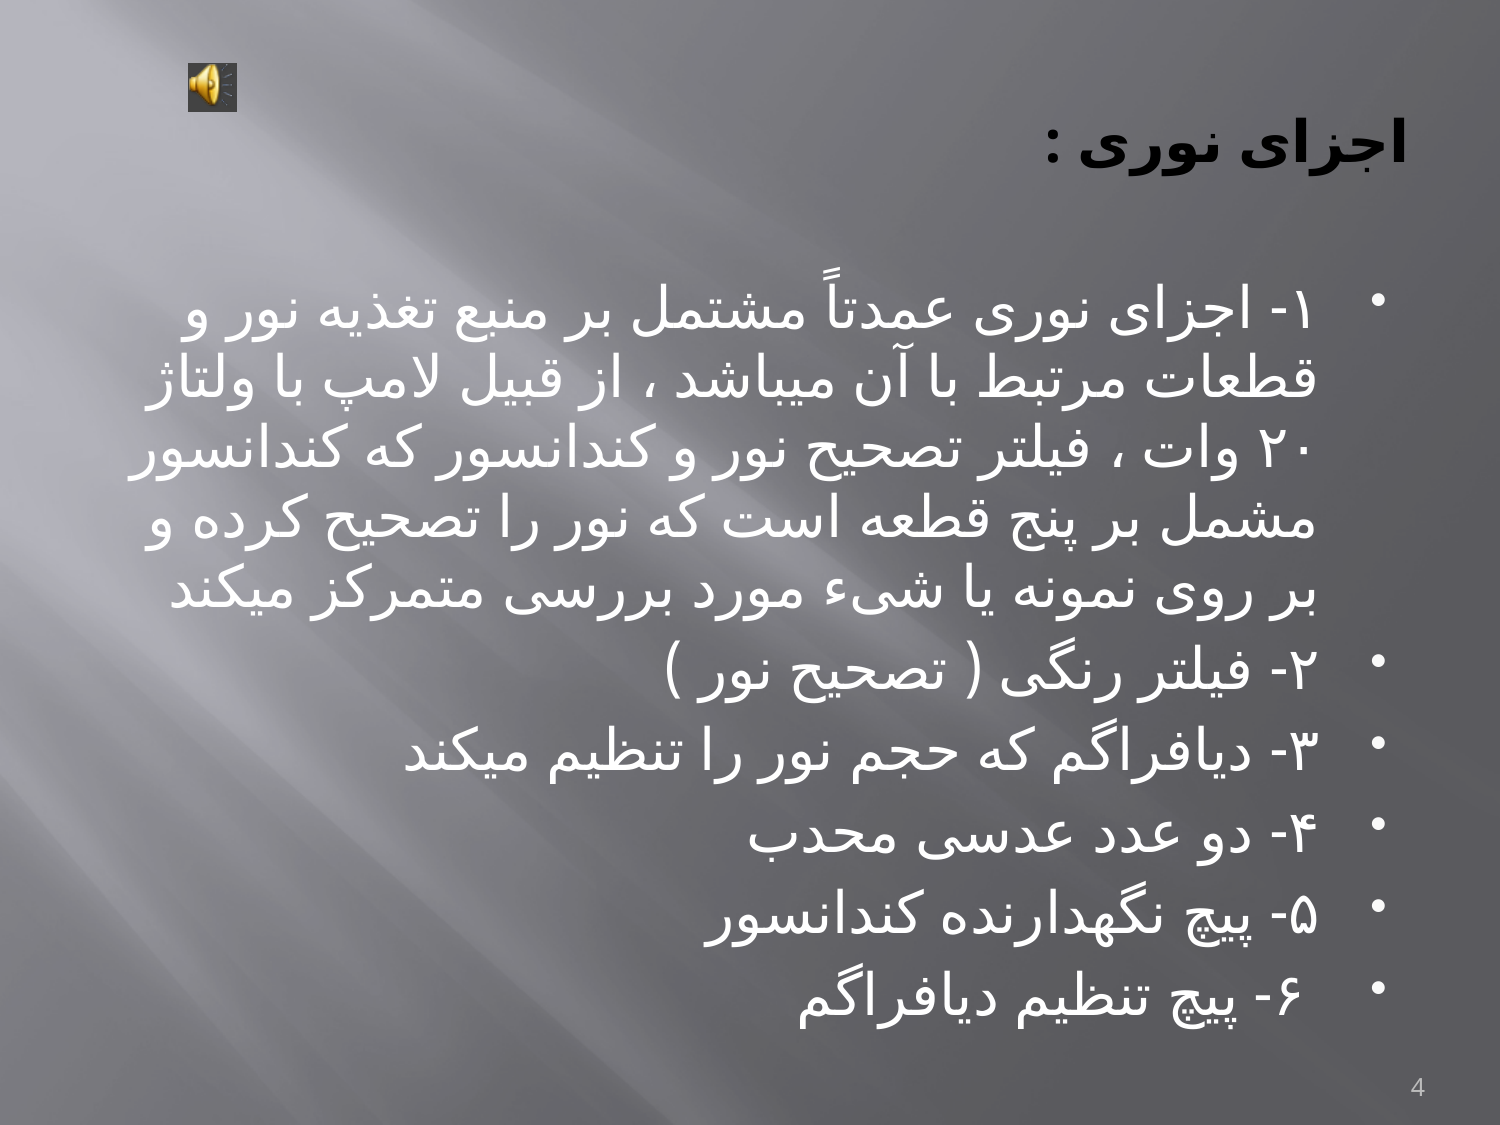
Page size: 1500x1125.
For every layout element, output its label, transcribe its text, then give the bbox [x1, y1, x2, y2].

title اجزای نوری : [75, 45, 1425, 233]
picture [187, 62, 238, 113]
list ۱- اجزای نوری عمدتاً مشتمل بر منبع تغذیه نور و قطعات مرتبط با آن میباشد ، از قبیل لامپ با ولتاژ ۲۰ وات ، فیلتر تصحیح نور و کندانسور که کندانسور مشمل بر پنج قطعه است که نور را تصحیح کرده و بر روی نمونه یا شیء مورد بررسی متمرکز میکند ۲- فیلتر رنگی ( تصحیح نور ) ۳- دیافراگم که حجم نور را تنظیم میکند ۴- دو عدد عدسی محدب ۵- پیچ نگهدارنده کندانسور ۶- پیچ تنظیم دیافراگم [75, 262, 1425, 1035]
slide_number 4 [1299, 1052, 1425, 1113]
